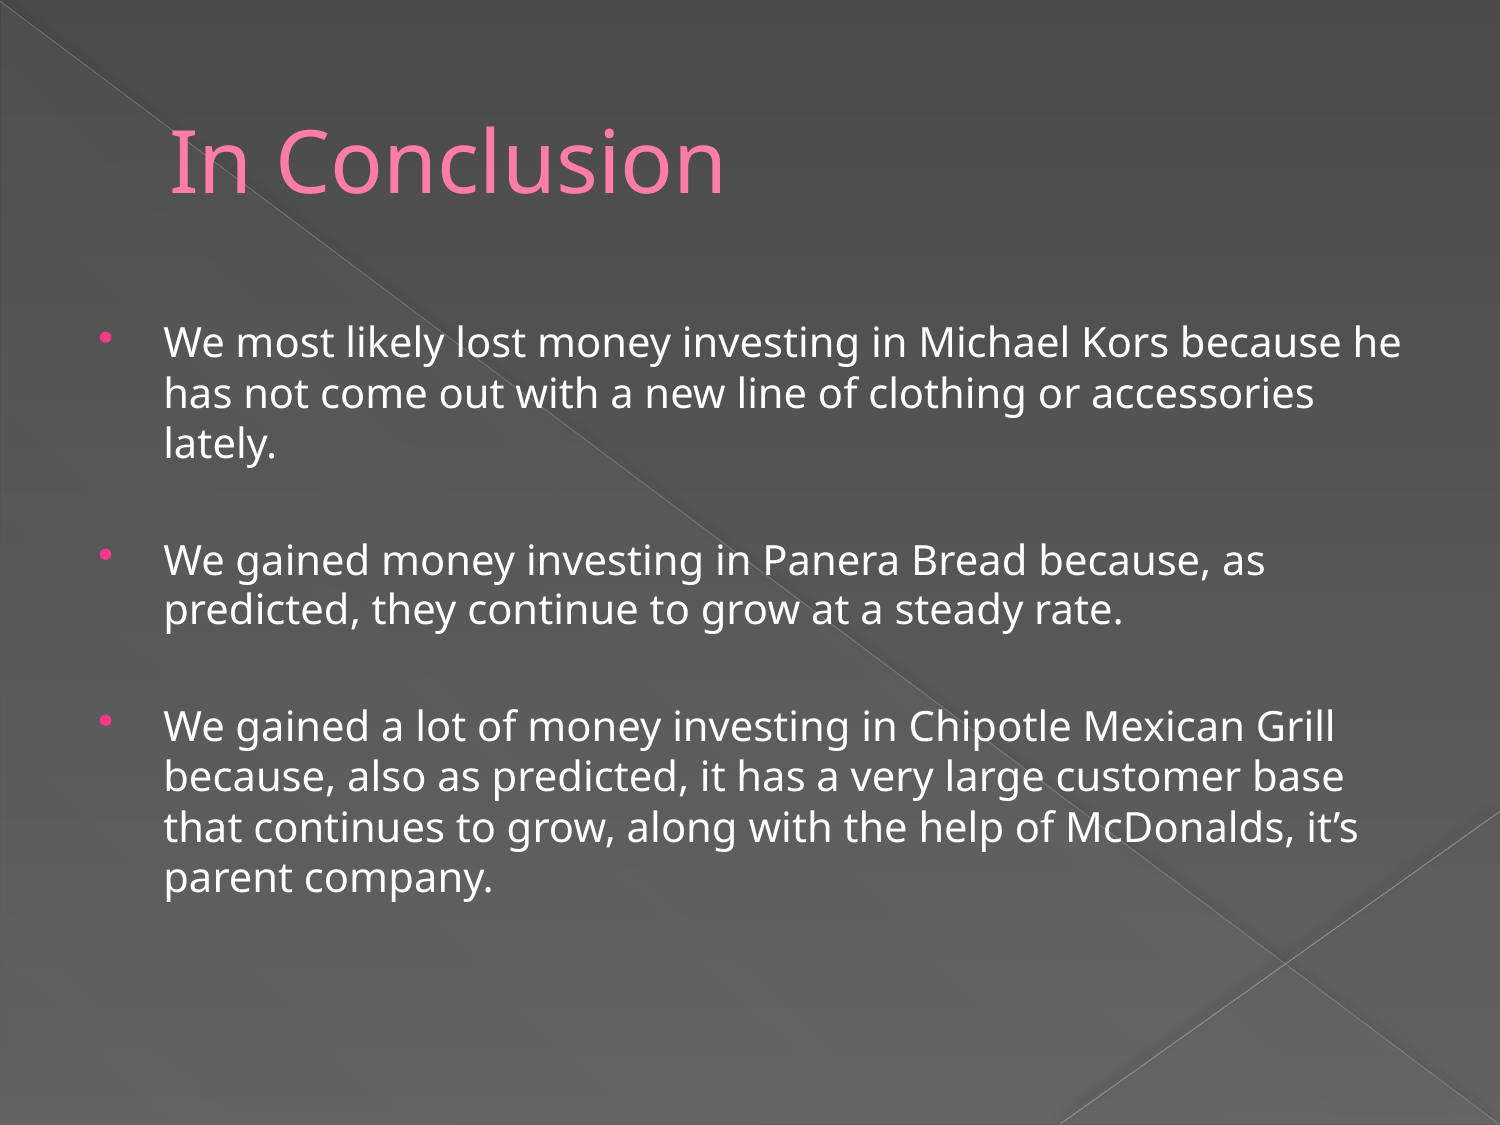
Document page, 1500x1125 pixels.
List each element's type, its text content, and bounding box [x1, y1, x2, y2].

list We most likely lost money investing in Michael Kors because he has not come out with a new line of clothing or accessories lately. We gained money investing in Panera Bread because, as predicted, they continue to grow at a steady rate. We gained a lot of money investing in Chipotle Mexican Grill because, also as predicted, it has a very large customer base that continues to grow, along with the help of McDonalds, it’s parent company. [75, 308, 1425, 1059]
title In Conclusion [75, 43, 1425, 274]
